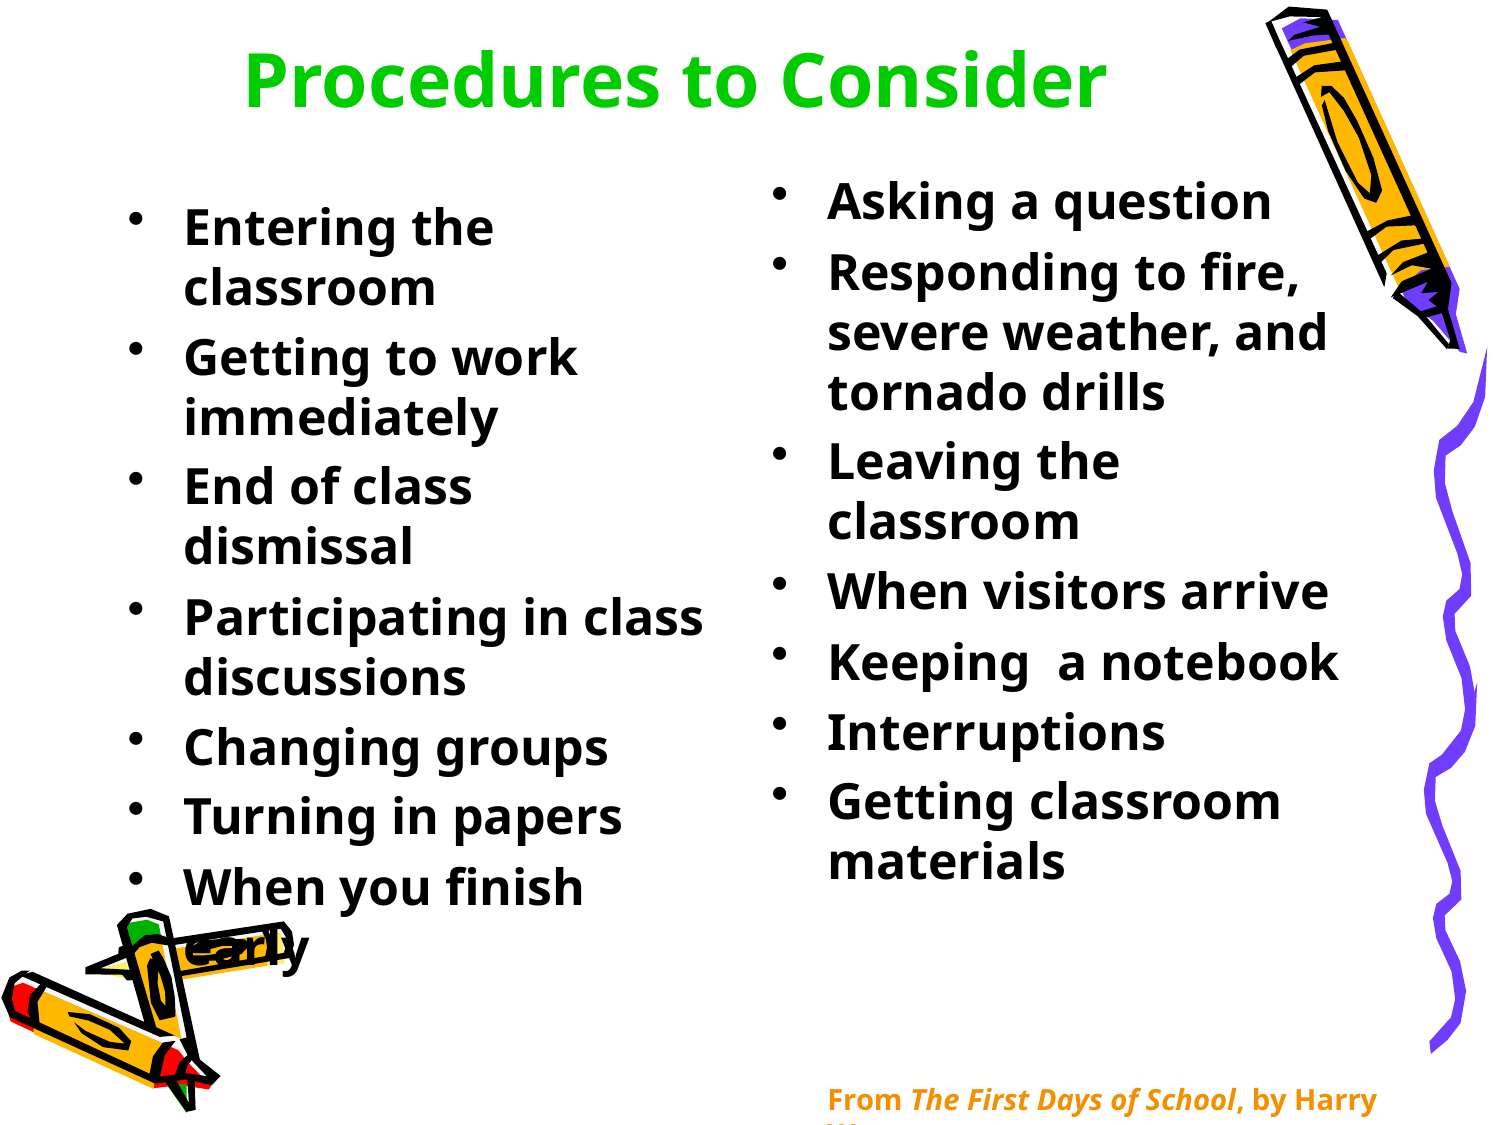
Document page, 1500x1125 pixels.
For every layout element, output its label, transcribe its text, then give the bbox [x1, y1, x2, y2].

list Entering the classroom Getting to work immediately End of class dismissal Participating in class discussions Changing groups Turning in papers When you finish early [112, 187, 732, 901]
text_box From The First Days of School, by Harry Wong [812, 1073, 1463, 1125]
title Procedures to Consider [112, 24, 1240, 288]
list Asking a question Responding to fire, severe weather, and tornado drills Leaving the classroom When visitors arrive Keeping a notebook Interruptions Getting classroom materials [755, 162, 1376, 901]
